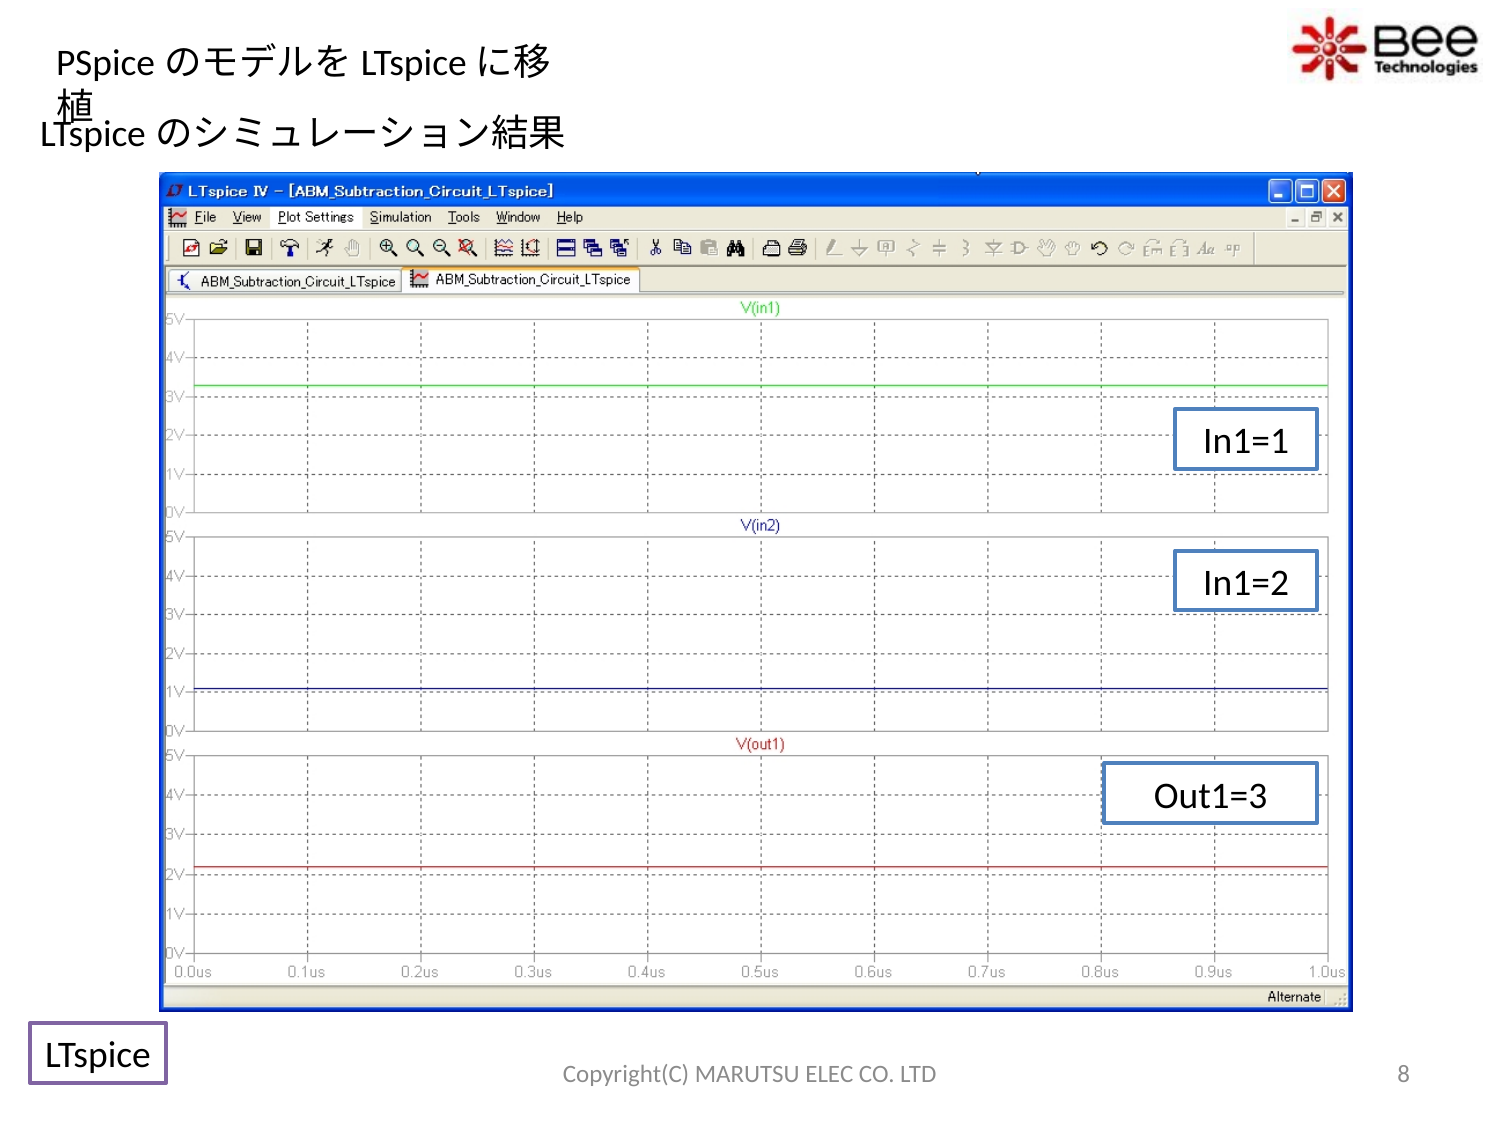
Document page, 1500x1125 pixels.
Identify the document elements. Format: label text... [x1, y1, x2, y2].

picture [1286, 8, 1483, 91]
slide_number 8 [1074, 1042, 1425, 1103]
footer Copyright(C) MARUTSU ELEC CO. LTD [512, 1042, 988, 1103]
text_box LTspiceのシミュレーション結果 [25, 101, 581, 162]
text_box PSpiceのモデルをLTspiceに移植 [41, 30, 597, 136]
picture [159, 172, 1353, 1013]
text_box LTspice [28, 1021, 168, 1085]
